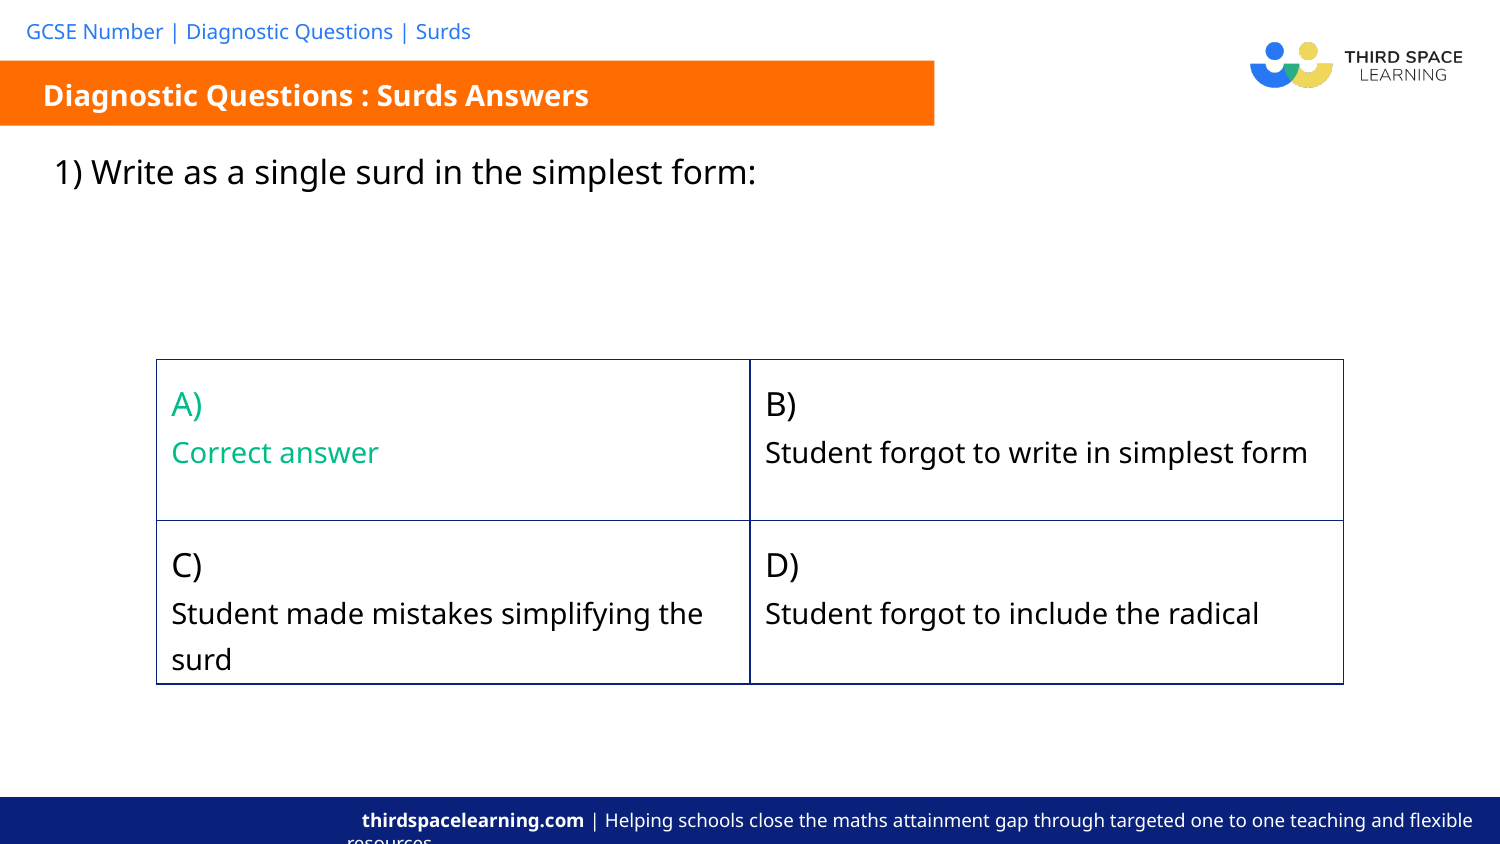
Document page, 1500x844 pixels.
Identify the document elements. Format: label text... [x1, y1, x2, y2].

text_box Diagnostic Questions : Surds Answers [27, 61, 778, 127]
picture [1250, 33, 1465, 99]
